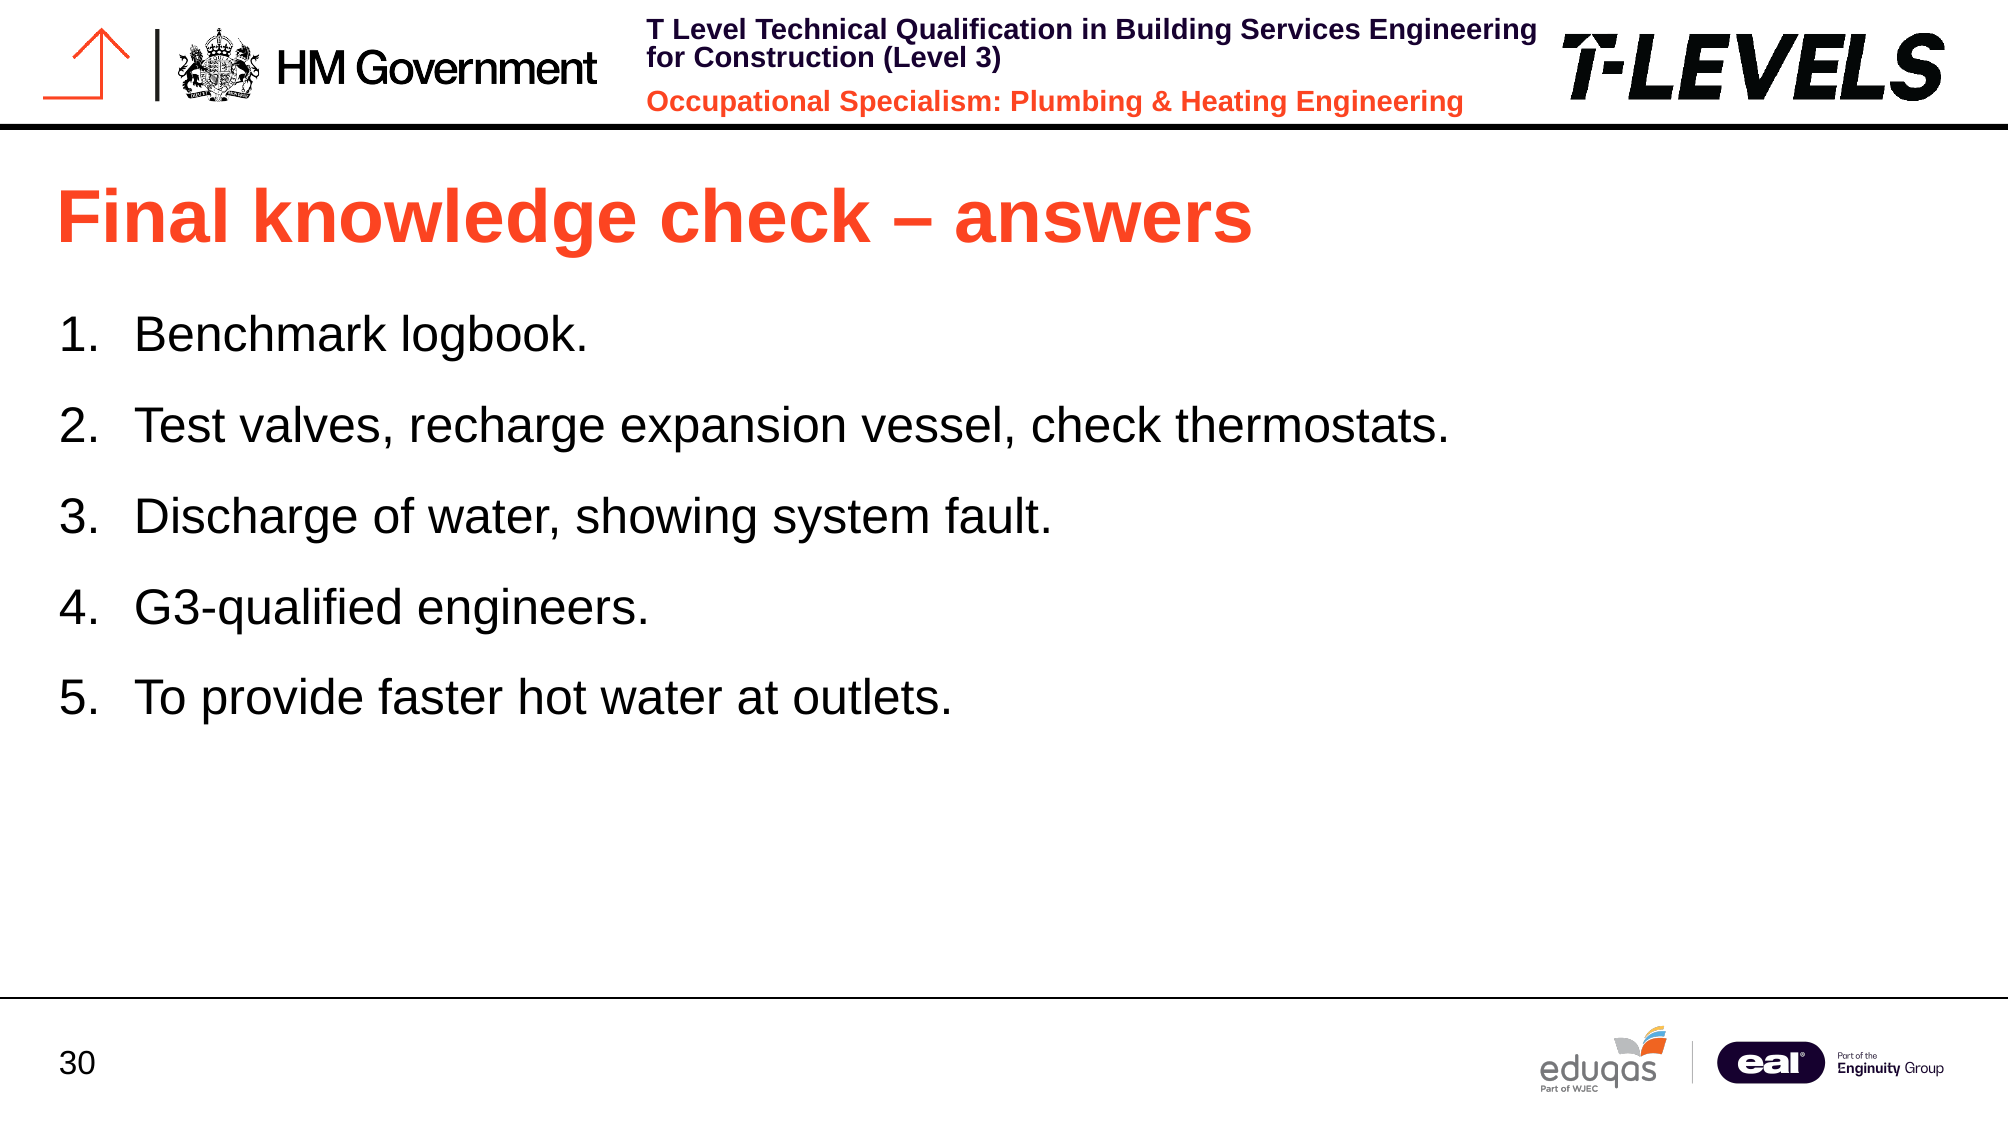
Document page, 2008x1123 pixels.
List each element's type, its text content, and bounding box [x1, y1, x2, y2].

title Final knowledge check – answers [41, 111, 1949, 314]
list Benchmark logbook. Test valves, recharge expansion vessel, check thermostats. Discharge of water, showing system fault. G3-qualified engineers. To provide faster hot water at outlets. [59, 295, 1949, 919]
picture [155, 28, 597, 102]
picture [38, 27, 136, 100]
picture [1543, 25, 1964, 108]
picture [1535, 1021, 1949, 1097]
